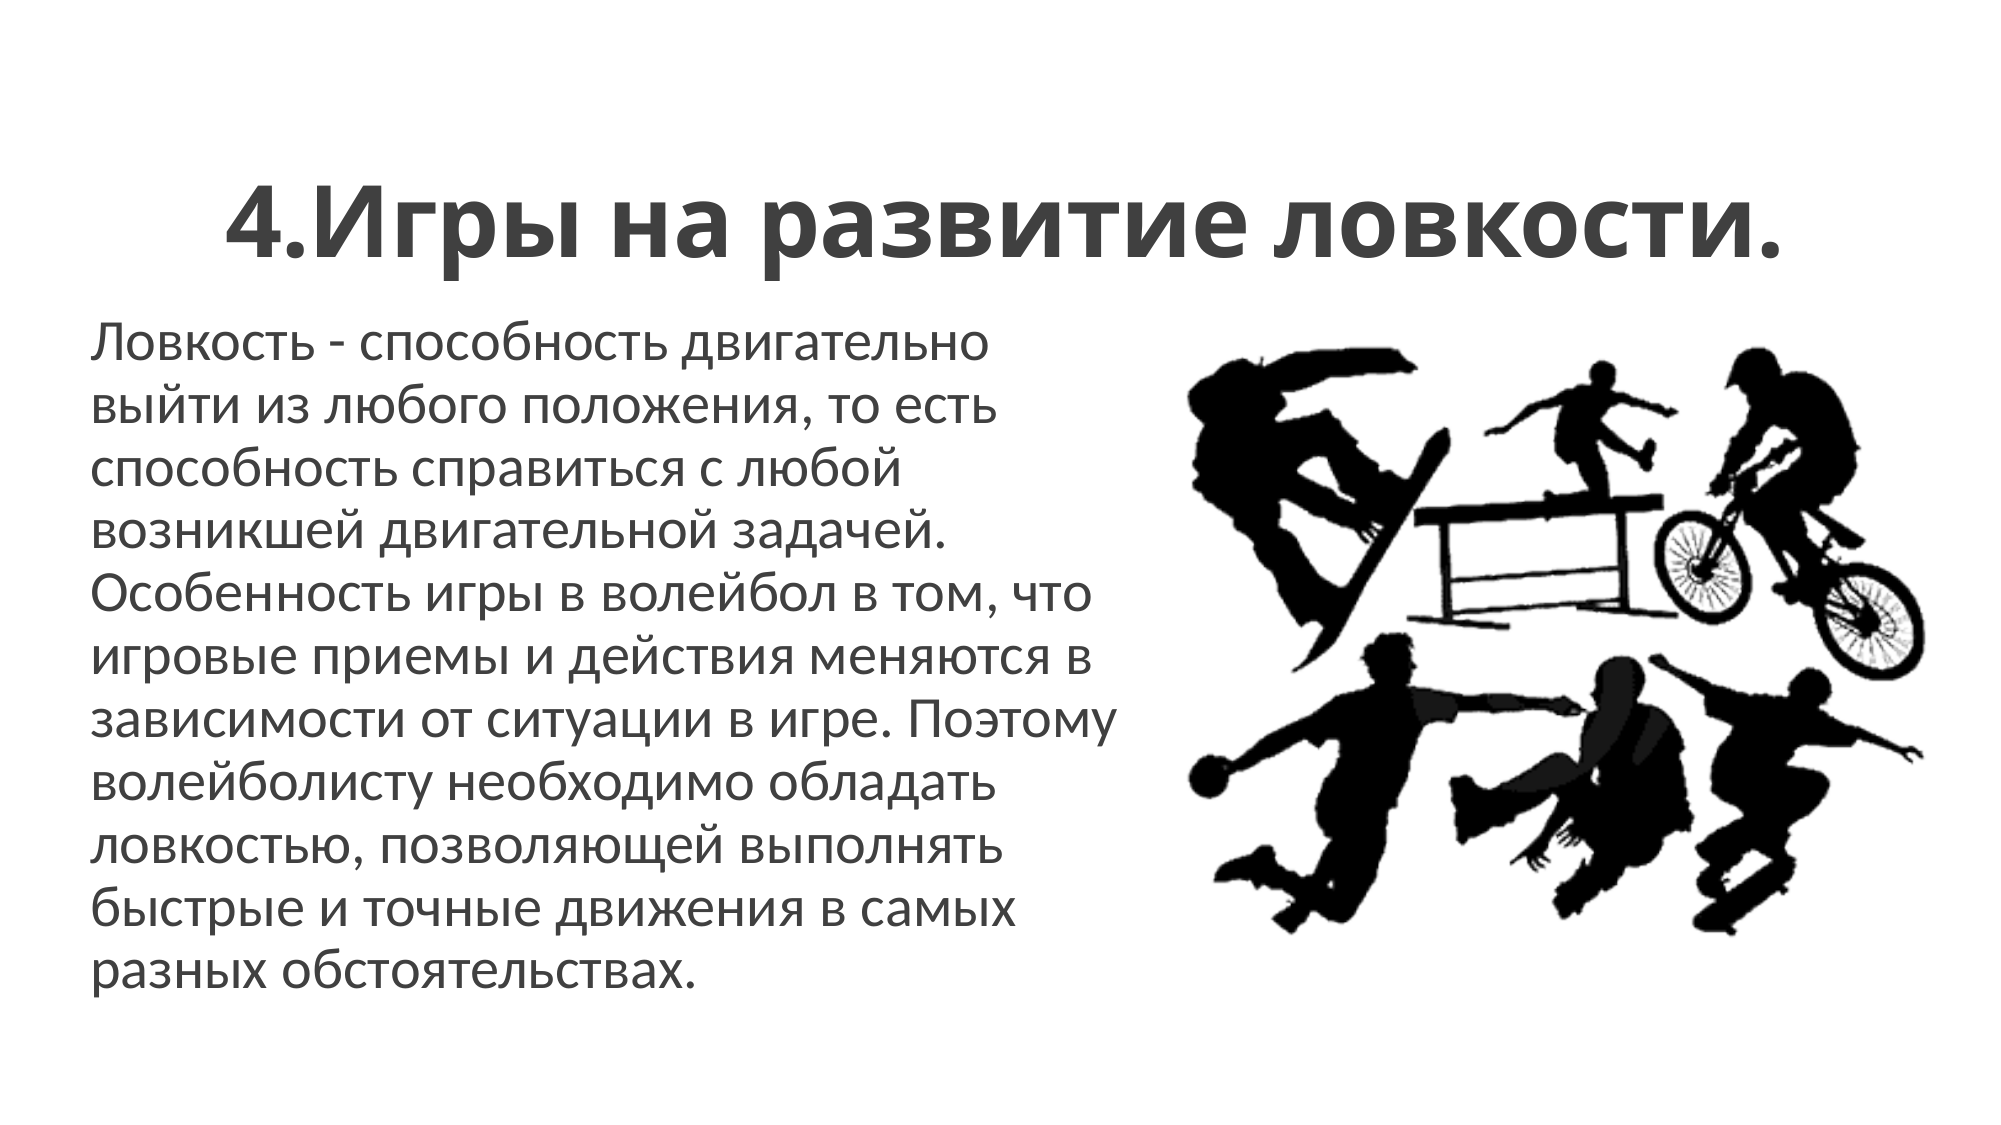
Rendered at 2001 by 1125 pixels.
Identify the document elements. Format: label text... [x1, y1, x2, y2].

picture [1162, 322, 1951, 964]
title 4.Игры на развитие ловкости. [180, 47, 1830, 285]
list Ловкость - способность двигательно выйти из любого положения, то есть способность справиться с любой возникшей двигательной задачей. Особенность игры в волейбол в том, что игровые приемы и действия меняются в зависимости от ситуации в игре. Поэтому волейболисту необходимо обладать ловкостью, позволяющей выполнять быстрые и точные движения в самых разных обстоятельствах. [75, 302, 1135, 1053]
